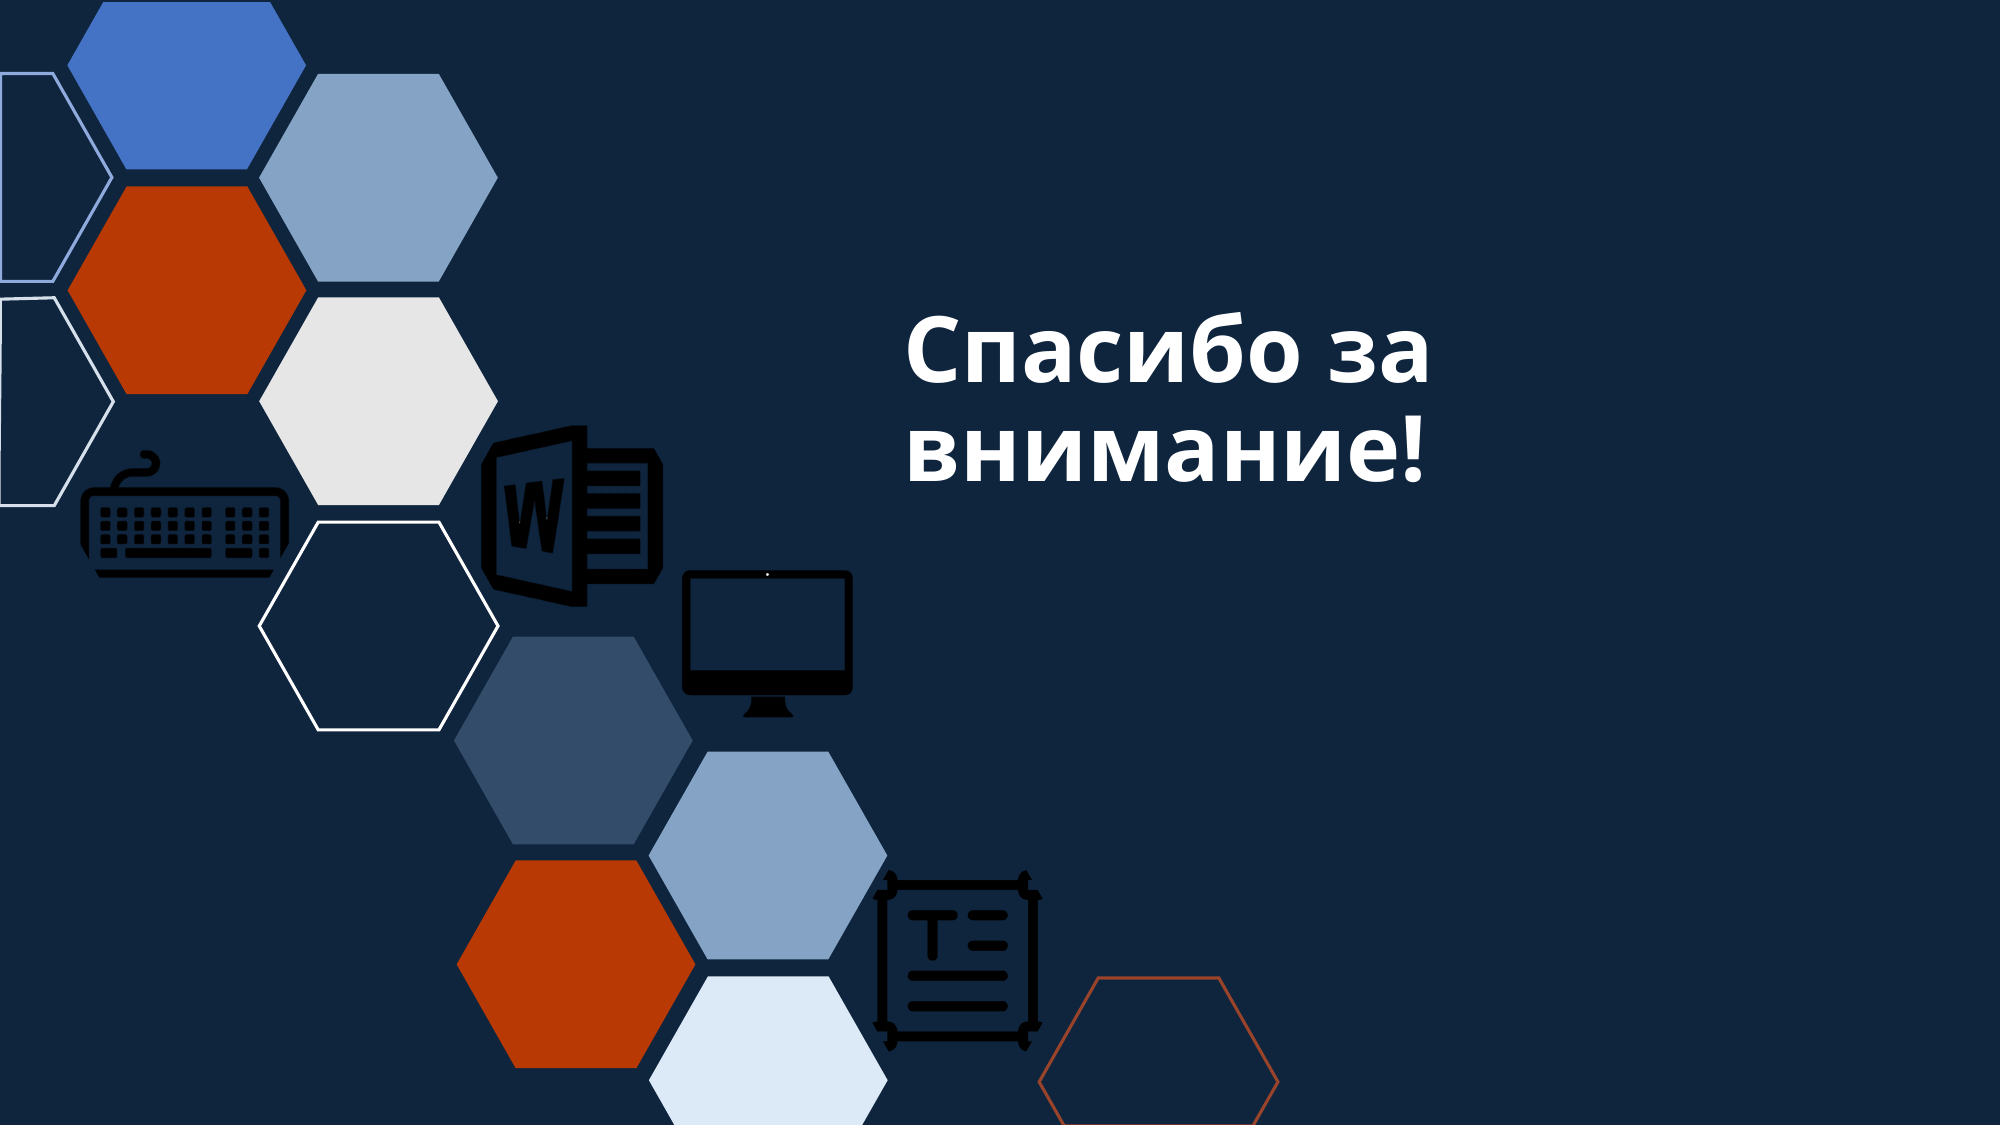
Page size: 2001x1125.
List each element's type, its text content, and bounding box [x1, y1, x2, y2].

picture [837, 854, 1078, 1067]
picture [64, 410, 305, 621]
title Спасибо за внимание! [888, 291, 1957, 509]
picture [451, 410, 889, 739]
